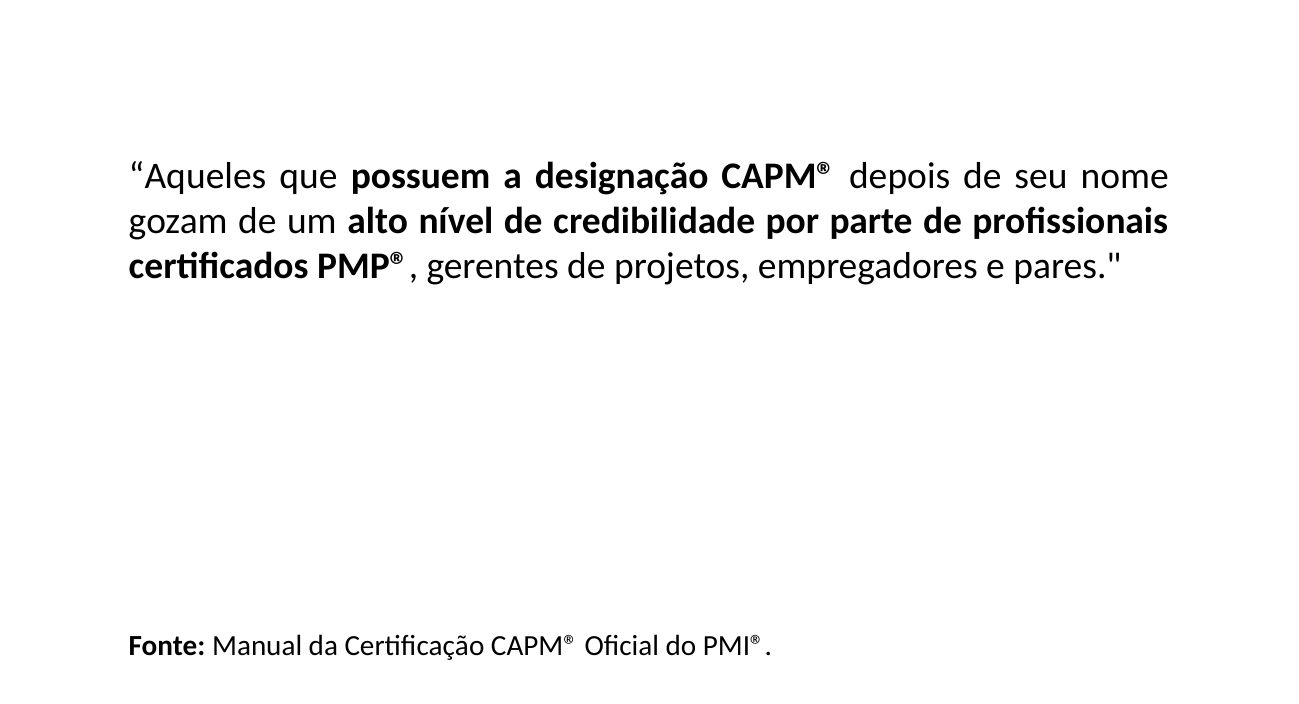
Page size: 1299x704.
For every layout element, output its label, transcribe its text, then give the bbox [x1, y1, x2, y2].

text_box Fonte: Manual da Certificação CAPM® Oficial do PMI®. [117, 620, 1181, 671]
text_box “Aqueles que possuem a designação CAPM® depois de seu nome gozam de um alto nível de credibilidade por parte de profissionais certificados PMP®, gerentes de projetos, empregadores e pares." [117, 145, 1181, 559]
